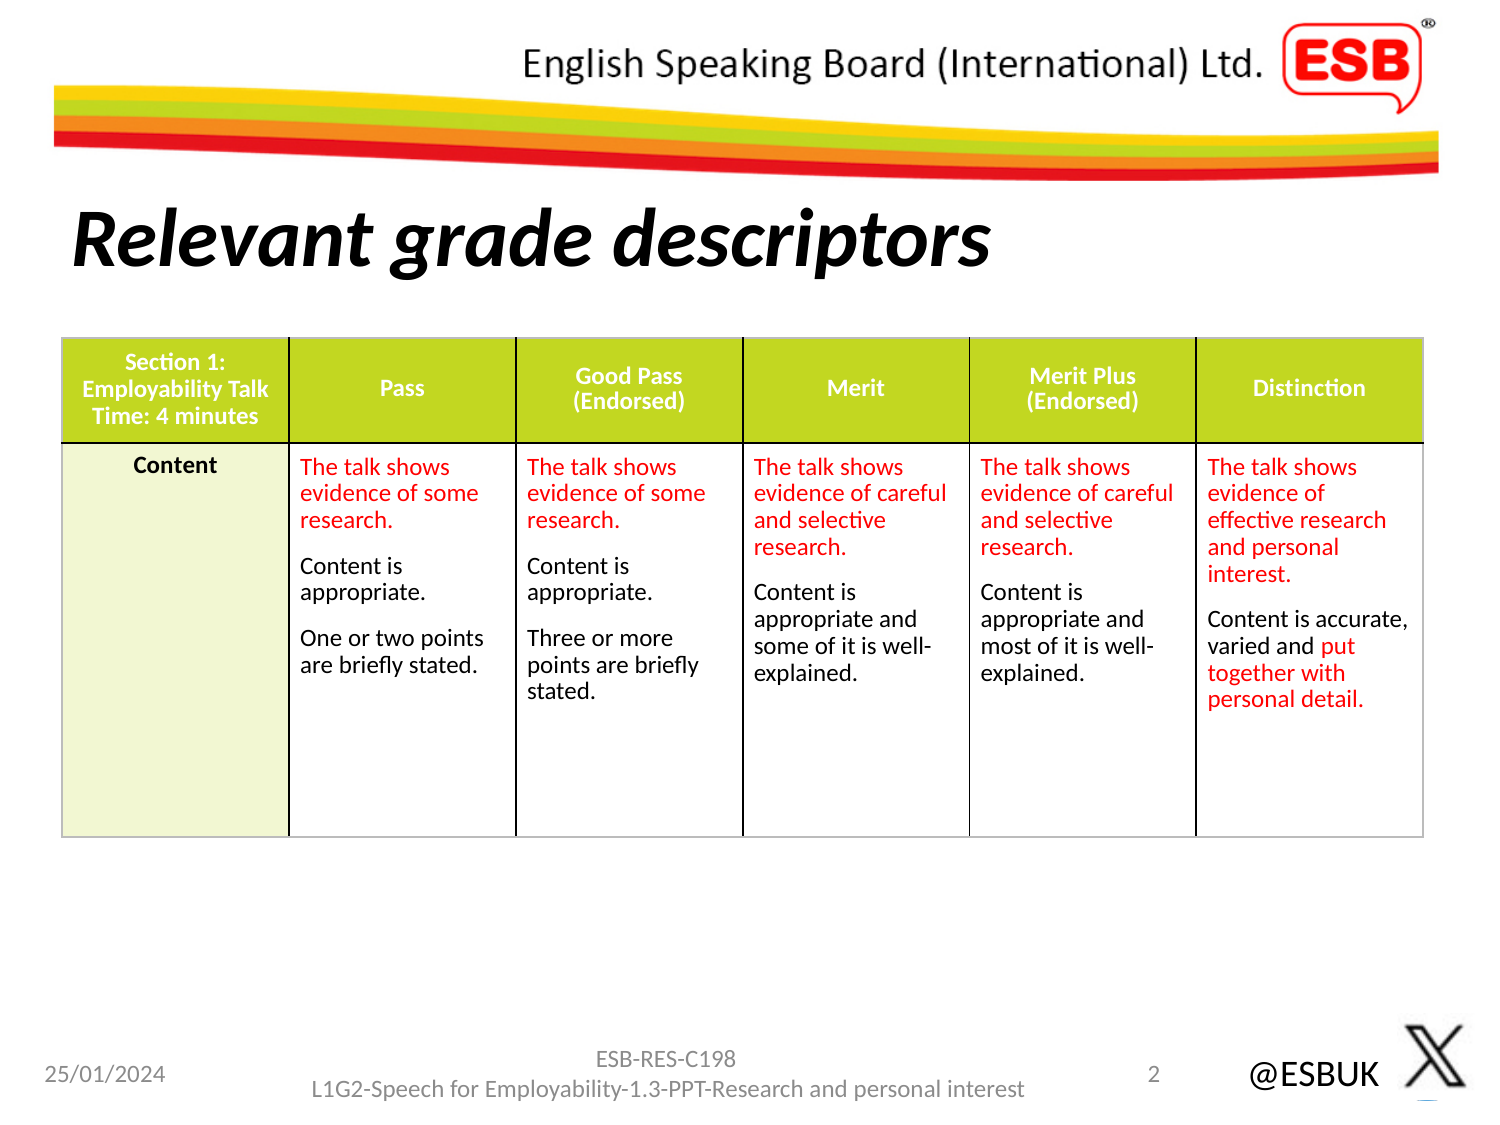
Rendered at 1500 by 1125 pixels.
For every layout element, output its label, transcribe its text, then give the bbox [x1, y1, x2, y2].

table_cell The talk shows evidence of effective research and personal interest. Content is accurate, varied and put together with personal detail. [1197, 444, 1422, 836]
title Relevant grade descriptors [56, 180, 1350, 307]
table_header Merit [744, 339, 969, 442]
picture [1397, 1013, 1478, 1101]
table_header Distinction [1197, 339, 1422, 442]
slide_number 2 [930, 1042, 1176, 1103]
picture [0, 0, 1500, 189]
table_header Merit Plus (Endorsed) [970, 339, 1195, 442]
table_cell Content [63, 444, 288, 836]
table_header Section 1: Employability Talk Time: 4 minutes [63, 339, 288, 442]
table_header Pass [290, 339, 515, 442]
footer ESB-RES-C198 L1G2-Speech for Employability-1.3-PPT-Research and personal interest [283, 1042, 930, 1103]
table_cell The talk shows evidence of careful and selective research. Content is appropriate and most of it is well-explained. [970, 444, 1195, 836]
table_header Good Pass (Endorsed) [517, 339, 742, 442]
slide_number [29, 1042, 283, 1103]
table_cell The talk shows evidence of careful and selective research. Content is appropriate and some of it is well-explained. [744, 444, 969, 836]
table_cell The talk shows evidence of some research. Content is appropriate. Three or more points are briefly stated. [517, 444, 742, 836]
table_cell The talk shows evidence of some research. Content is appropriate. One or two points are briefly stated. [290, 444, 515, 836]
